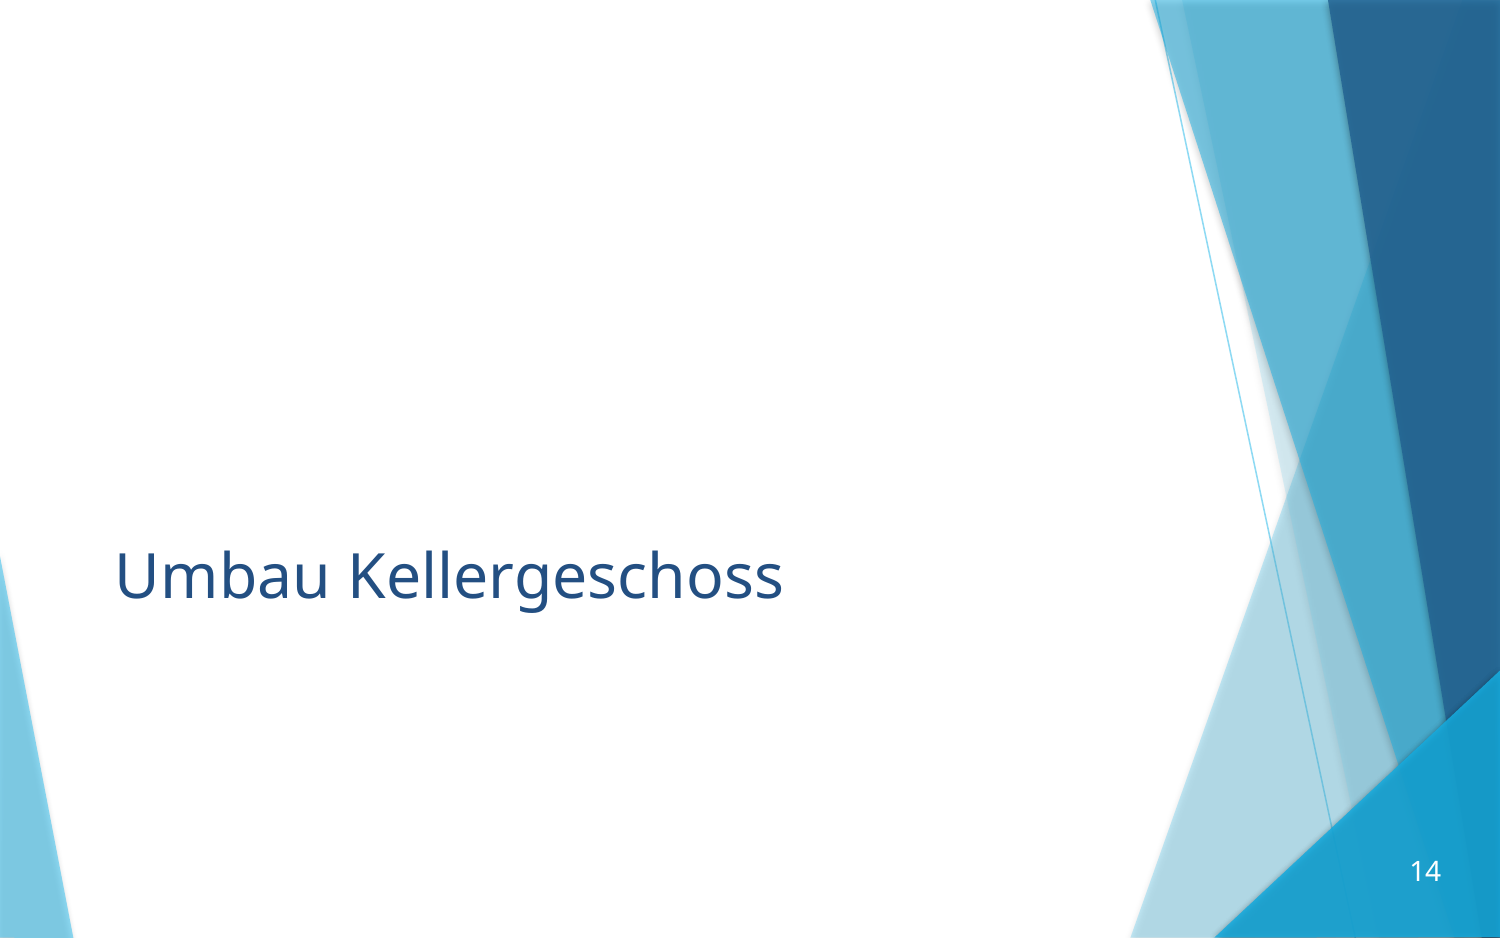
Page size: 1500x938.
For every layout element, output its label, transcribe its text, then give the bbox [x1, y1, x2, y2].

title Umbau Kellergeschoss [99, 369, 1142, 619]
slide_number 14 [1372, 847, 1457, 898]
